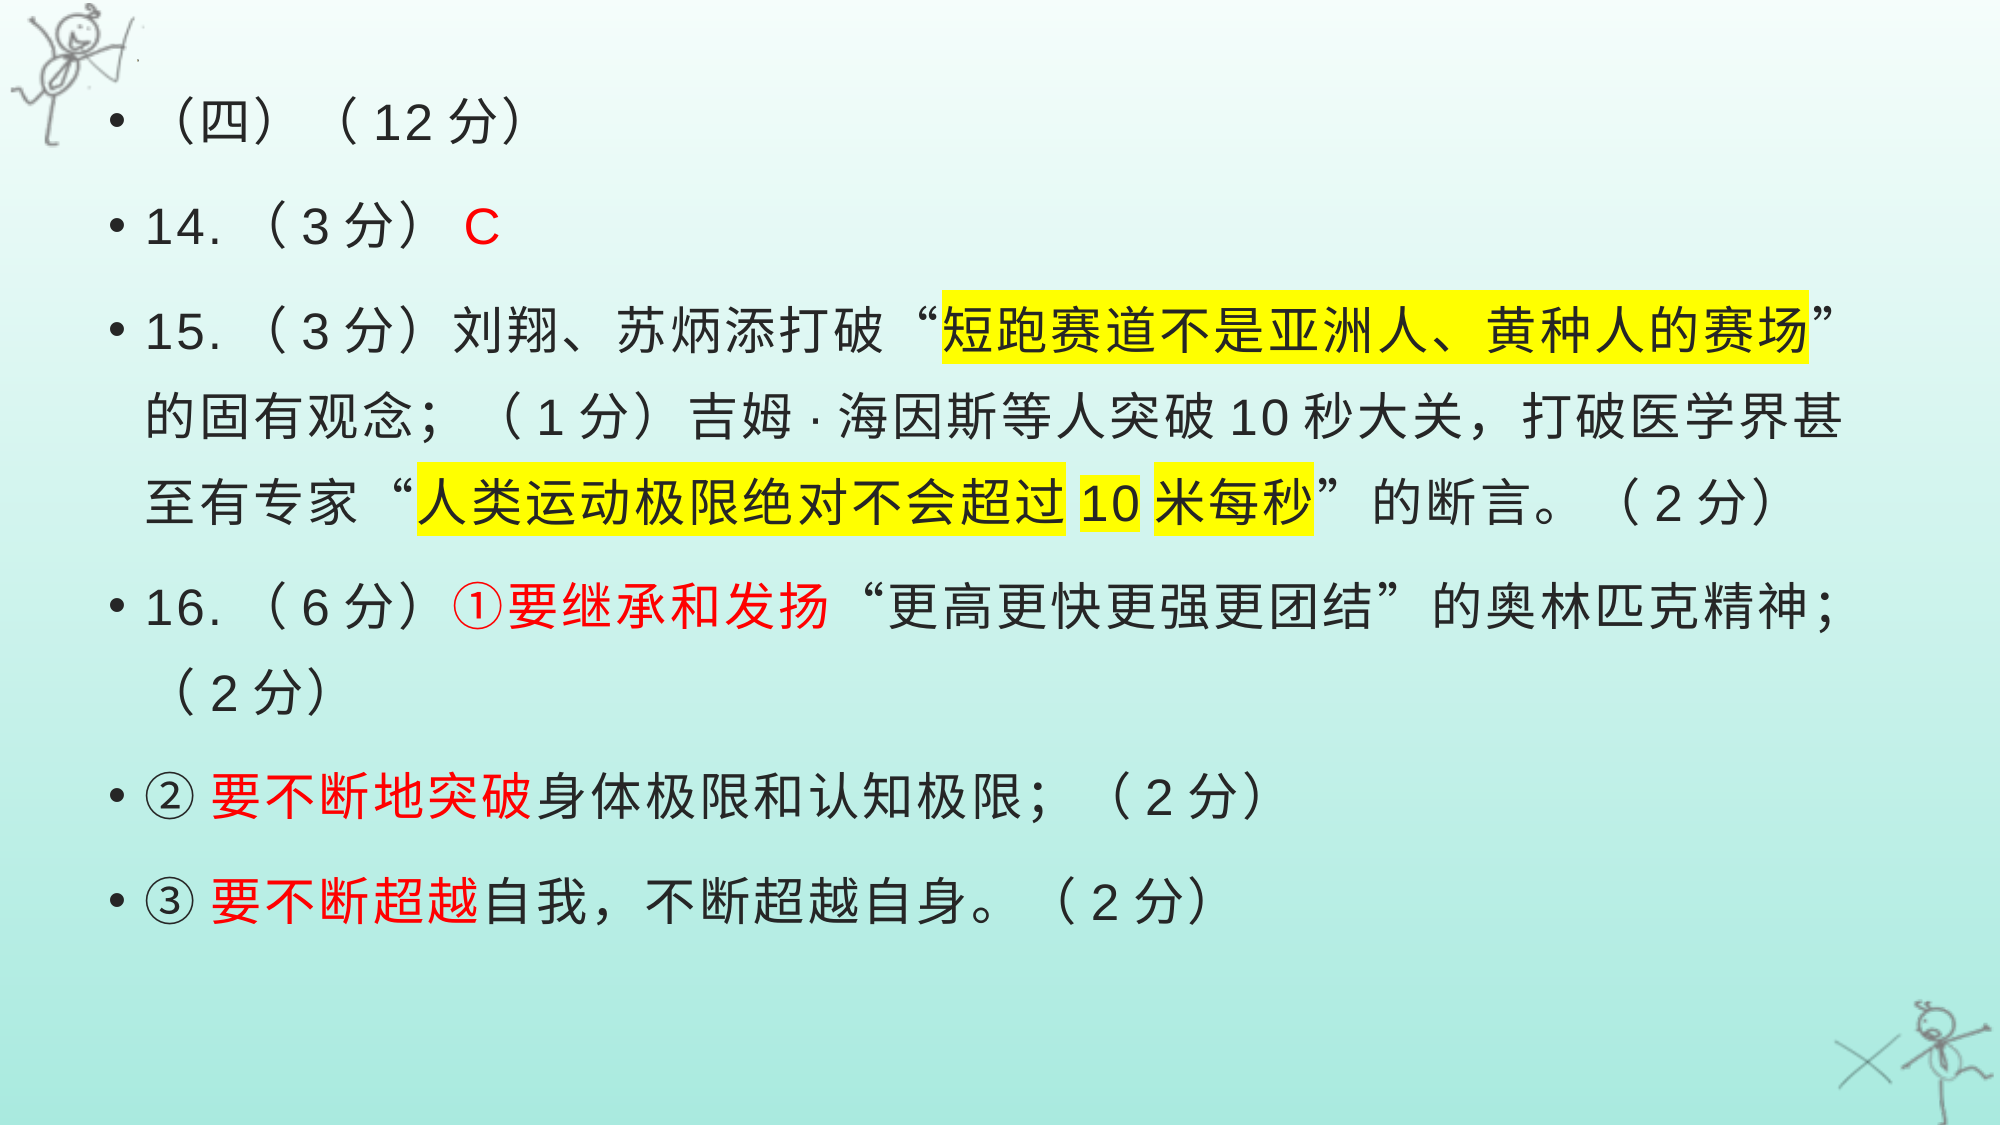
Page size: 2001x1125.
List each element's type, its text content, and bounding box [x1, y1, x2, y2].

list （四）（12分） 14.（3分）C 15.（3分）刘翔、苏炳添打破“短跑赛道不是亚洲人、黄种人的赛场”的固有观念；（1分）吉姆·海因斯等人突破10秒大关，打破医学界甚至有专家“人类运动极限绝对不会超过10米每秒”的断言。（2分） 16.（6分）①要继承和发扬“更高更快更强更团结”的奥林匹克精神；（2分） ②要不断地突破身体极限和认知极限；（2分） ③要不断超越自我，不断超越自身。（2分） [93, 56, 1891, 1017]
picture [10, 3, 1994, 1125]
